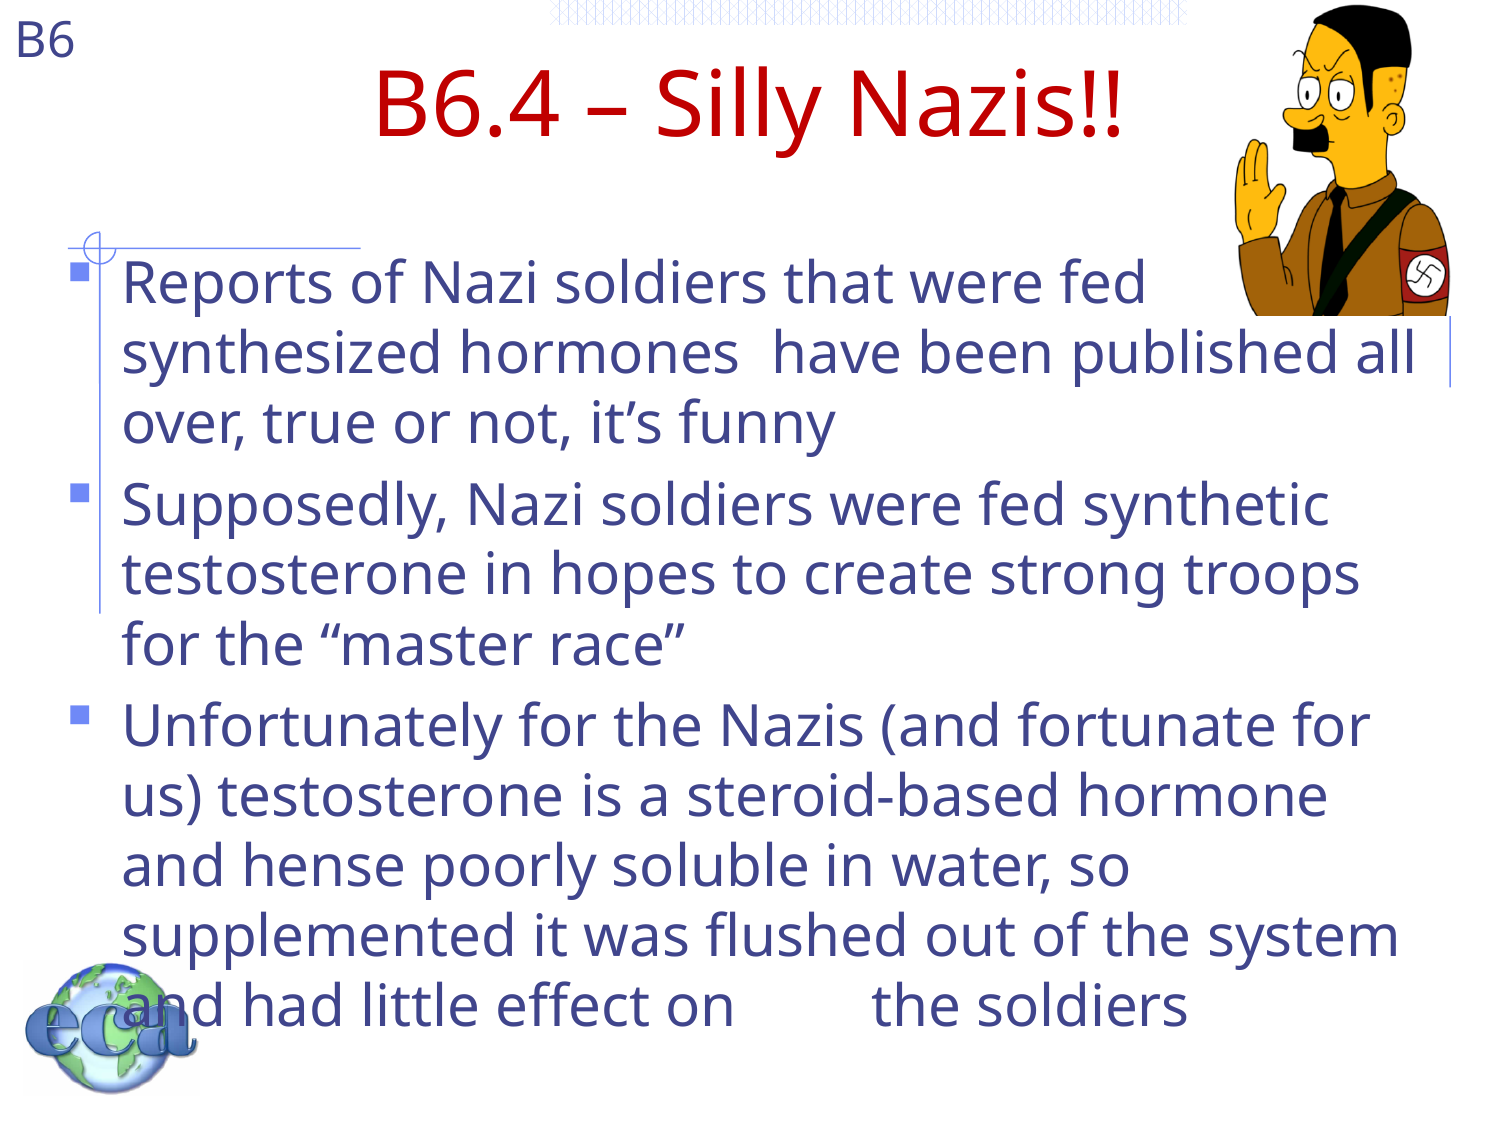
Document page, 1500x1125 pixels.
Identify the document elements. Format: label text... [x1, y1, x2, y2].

title B6.4 – Silly Nazis!! [37, 24, 1181, 163]
picture [1186, 0, 1500, 316]
picture [23, 960, 200, 1096]
list Reports of Nazi soldiers that were fed synthesized hormones have been published all over, true or not, it’s funny Supposedly, Nazi soldiers were fed synthetic testosterone in hopes to create strong troops for the “master race” Unfortunately for the Nazis (and fortunate for us) testosterone is a steroid-based hormone and hense poorly soluble in water, so supplemented it was flushed out of the system and had little effect on the soldiers [49, 237, 1463, 976]
